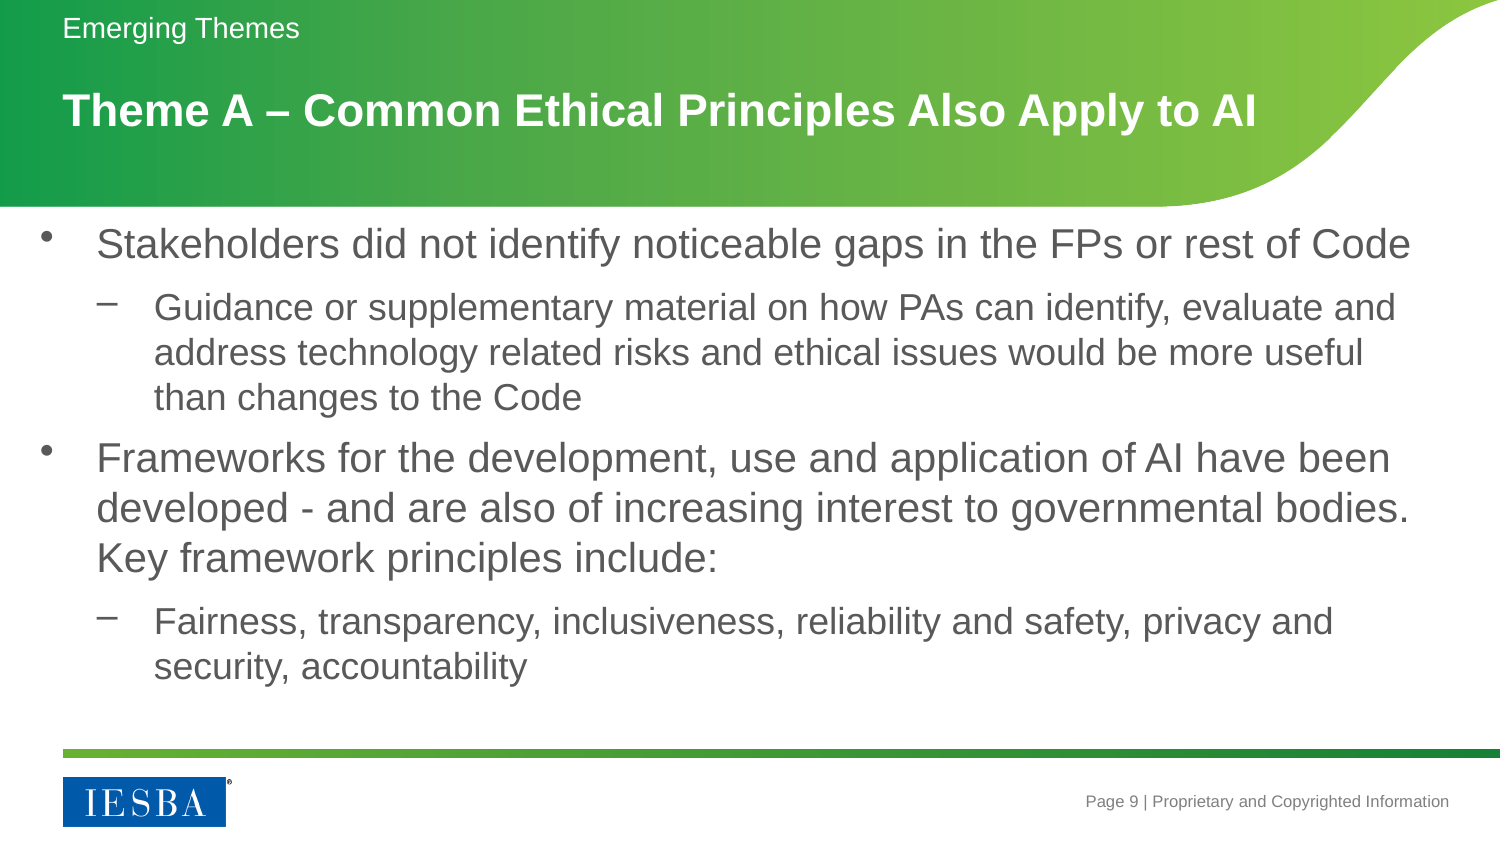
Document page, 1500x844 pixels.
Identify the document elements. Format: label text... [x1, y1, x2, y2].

title Theme A – Common Ethical Principles Also Apply to AI [62, 75, 1300, 142]
picture [63, 777, 232, 827]
picture [0, 0, 1500, 207]
subtitle Emerging Themes [62, 9, 500, 38]
list Stakeholders did not identify noticeable gaps in the FPs or rest of Code Guidance or supplementary material on how PAs can identify, evaluate and address technology related risks and ethical issues would be more useful than changes to the Code Frameworks for the development, use and application of AI have been developed - and are also of increasing interest to governmental bodies. Key framework principles include: Fairness, transparency, inclusiveness, reliability and safety, privacy and security, accountability [24, 209, 1438, 712]
